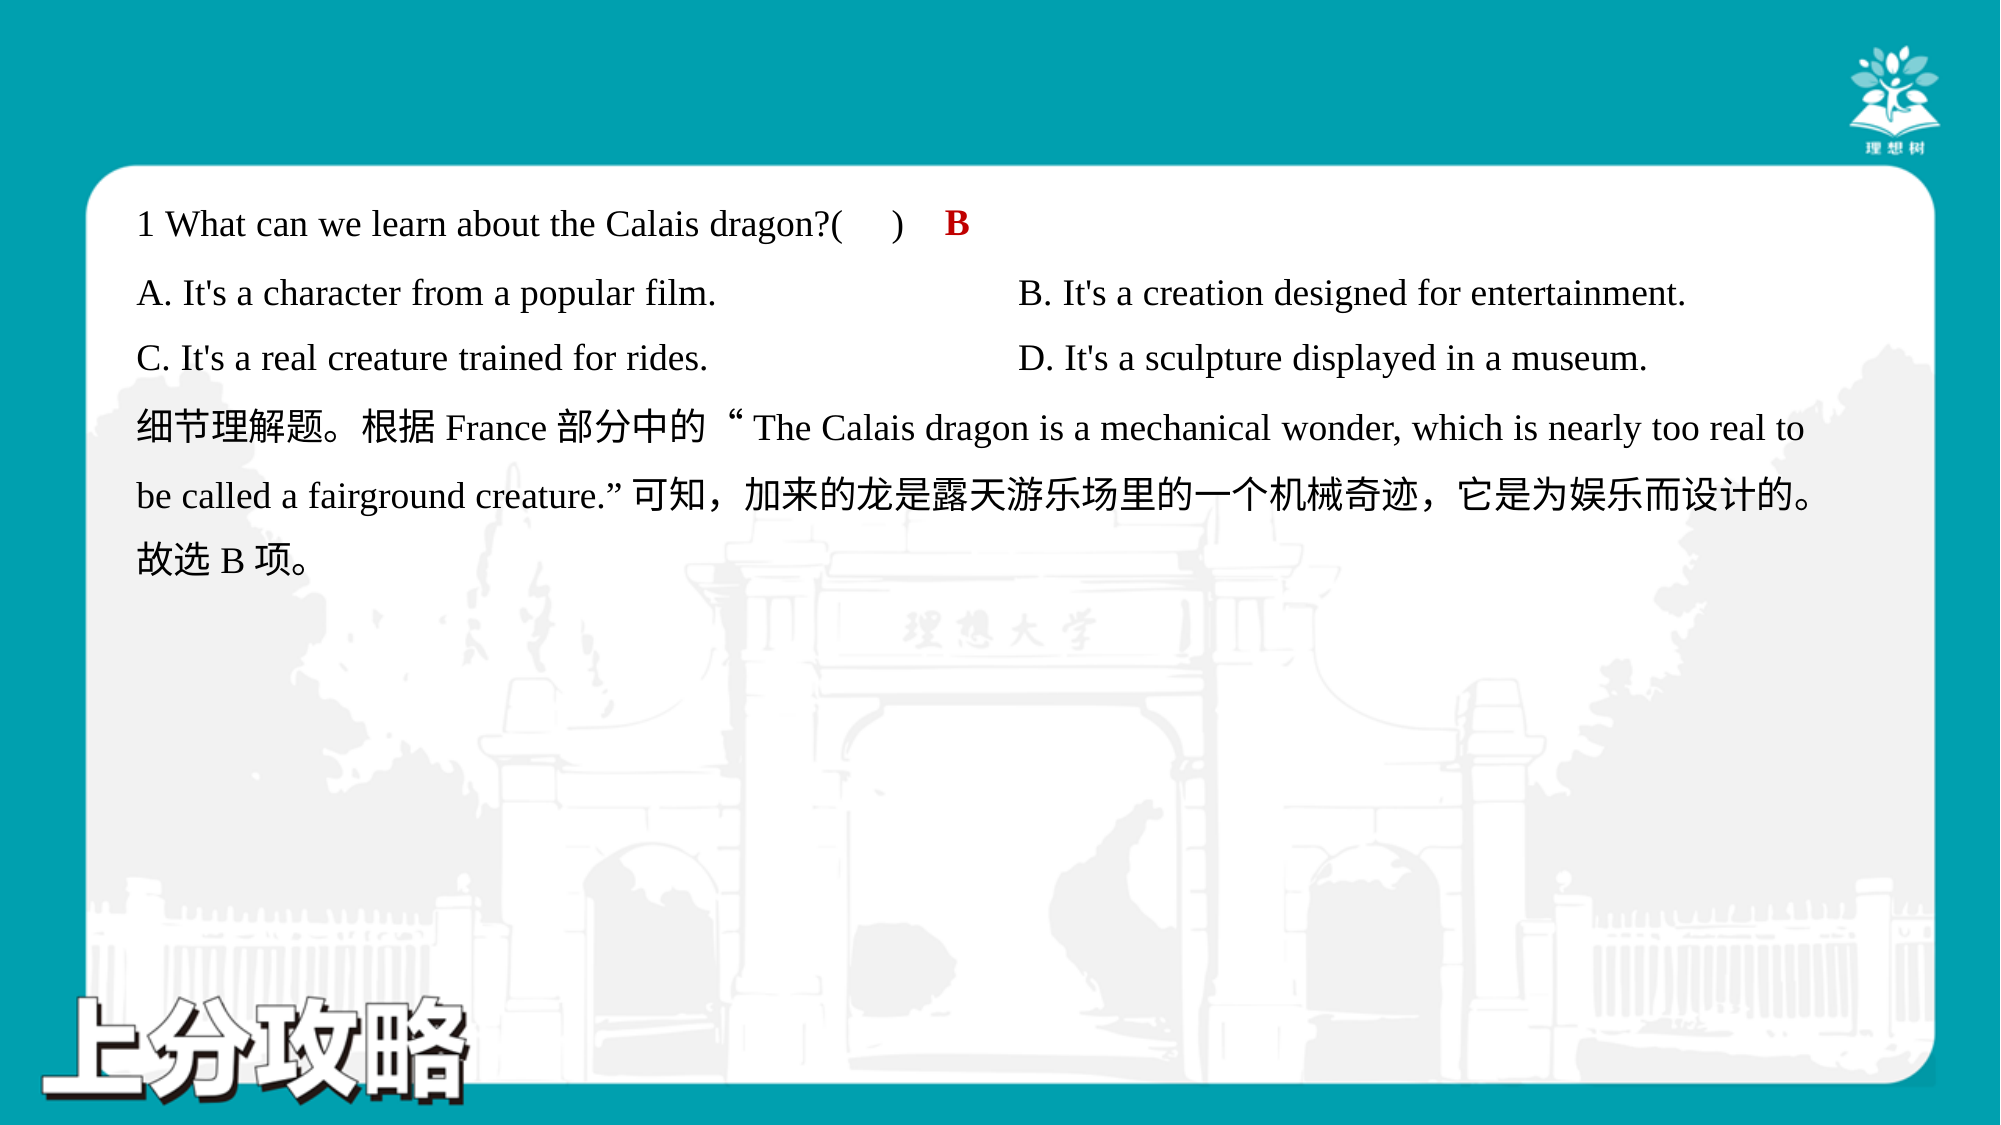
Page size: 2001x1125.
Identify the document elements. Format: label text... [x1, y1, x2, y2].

text_box 1 What can we learn about the Calais dragon?( ) [136, 176, 1865, 237]
text_box B [931, 176, 984, 236]
text_box A. It's a character from a popular film. B. It's a creation designed for entertainment. C. It's a real creature trained for rides. D. It's a sculpture displayed in a museum. [136, 244, 1865, 371]
picture [0, 0, 2000, 1125]
text_box 细节理解题。根据France部分中的“The Calais dragon is a mechanical wonder, which is nearly too real to be called a fairground creature.”可知，加来的龙是露天游乐场里的一个机械奇迹，它是为娱乐而设计的。 故选B项。 [136, 379, 1865, 575]
